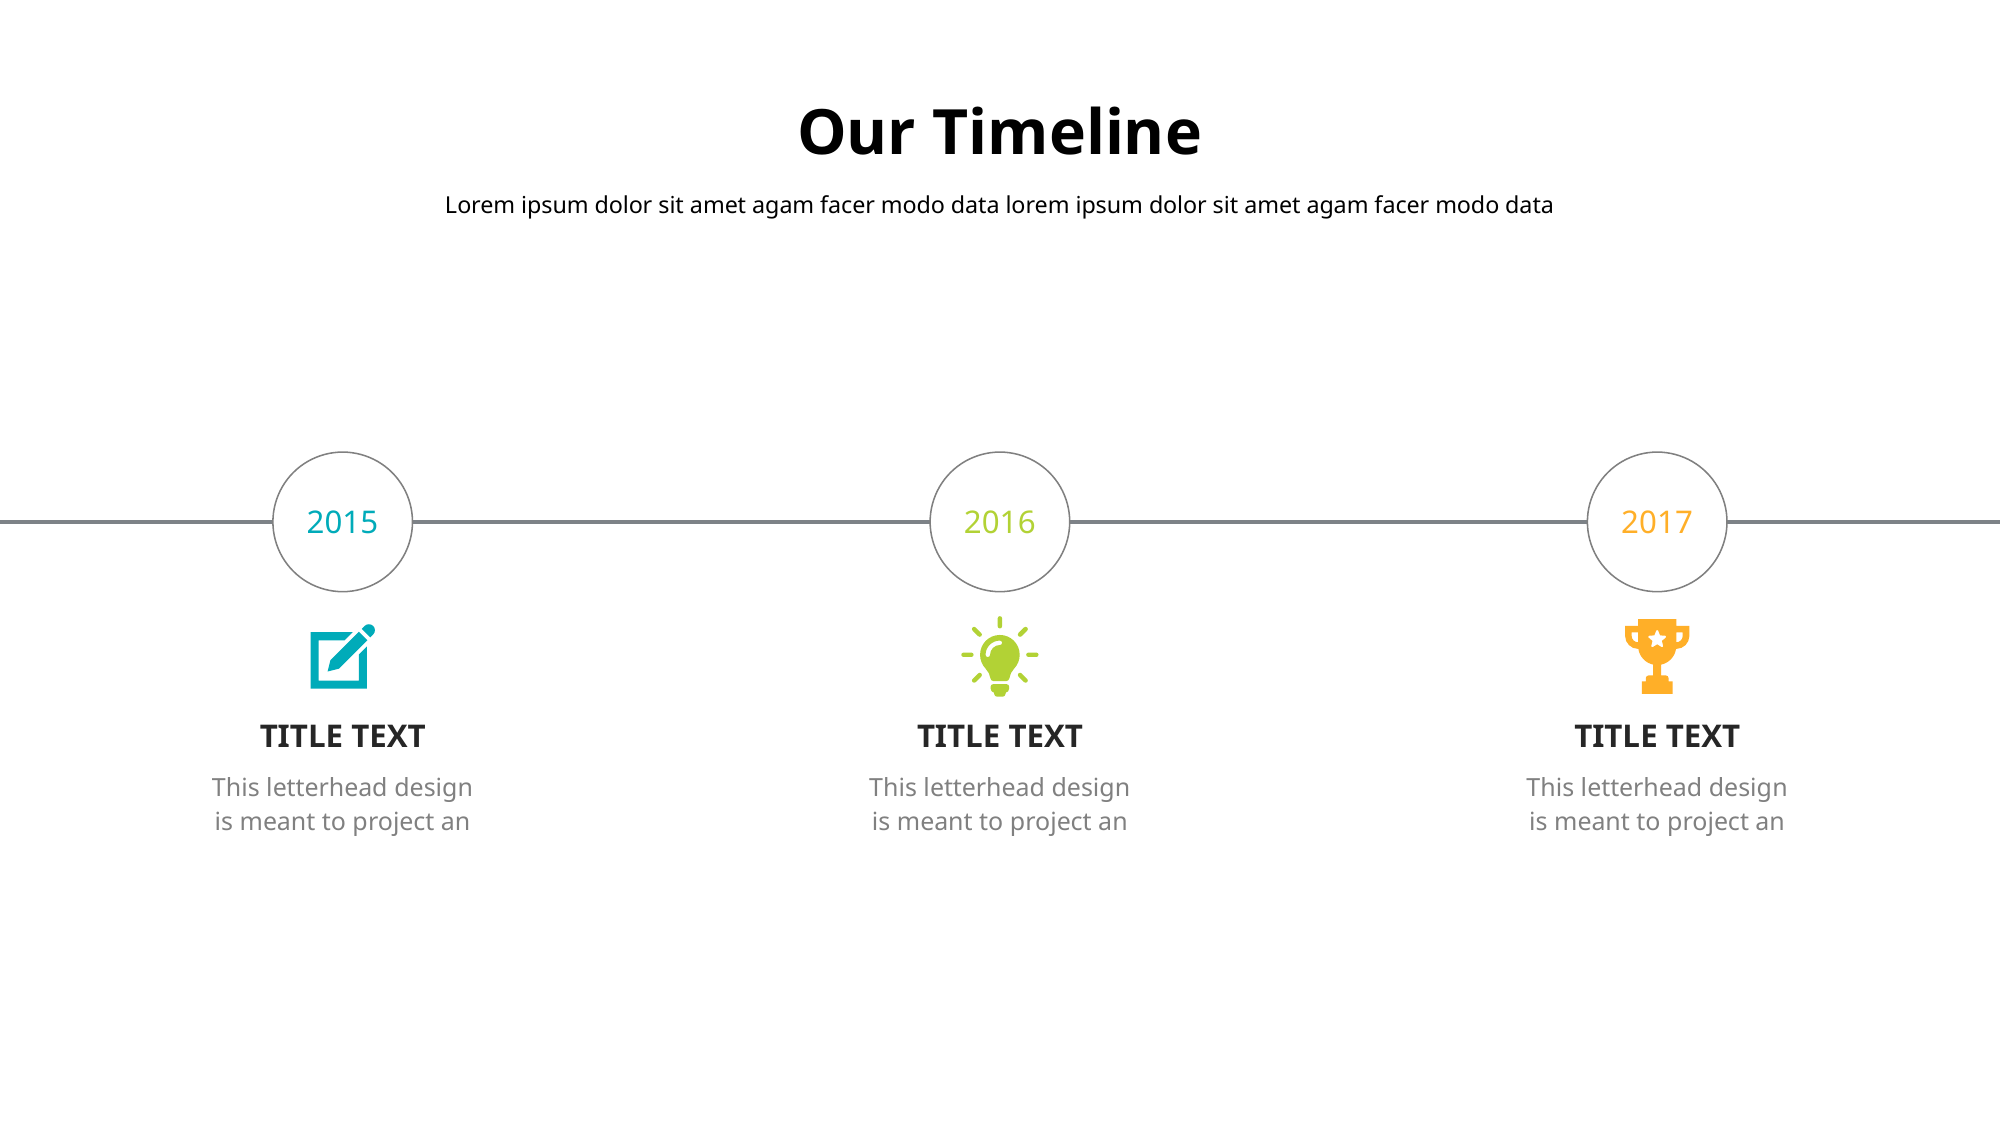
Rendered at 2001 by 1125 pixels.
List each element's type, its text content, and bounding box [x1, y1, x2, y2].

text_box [1518, 452, 1797, 837]
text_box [203, 452, 482, 837]
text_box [860, 452, 1140, 837]
text_box Our Timeline [137, 78, 1863, 186]
text_box Lorem ipsum dolor sit amet agam facer modo data lorem ipsum dolor sit amet agam facer modo data [137, 186, 1863, 227]
